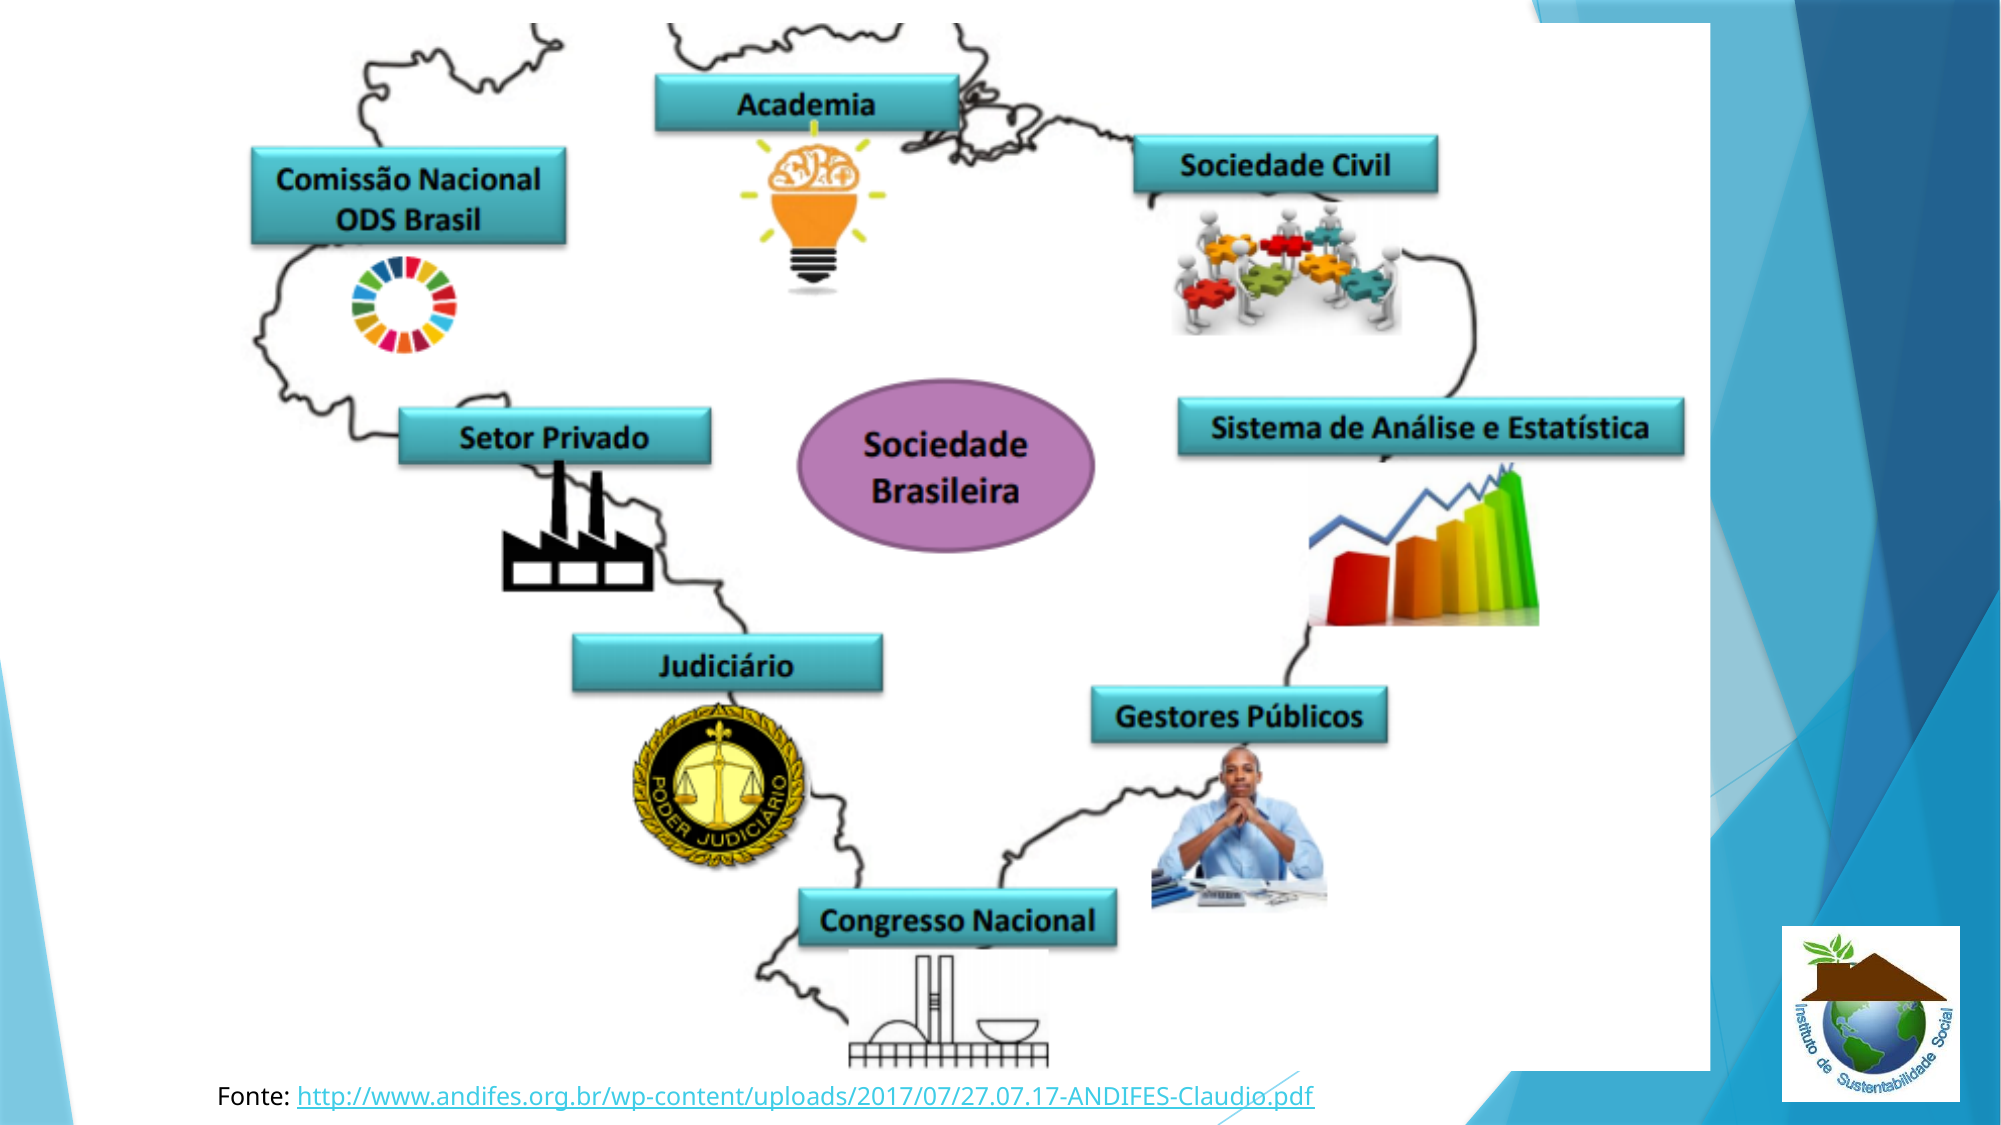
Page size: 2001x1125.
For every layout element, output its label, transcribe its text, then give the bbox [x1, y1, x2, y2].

text_box Fonte: http://www.andifes.org.br/wp-content/uploads/2017/07/27.07.17-ANDIFES-Claudio.pdf [202, 1072, 1371, 1122]
picture [1781, 926, 1960, 1103]
picture [233, 22, 1711, 1071]
